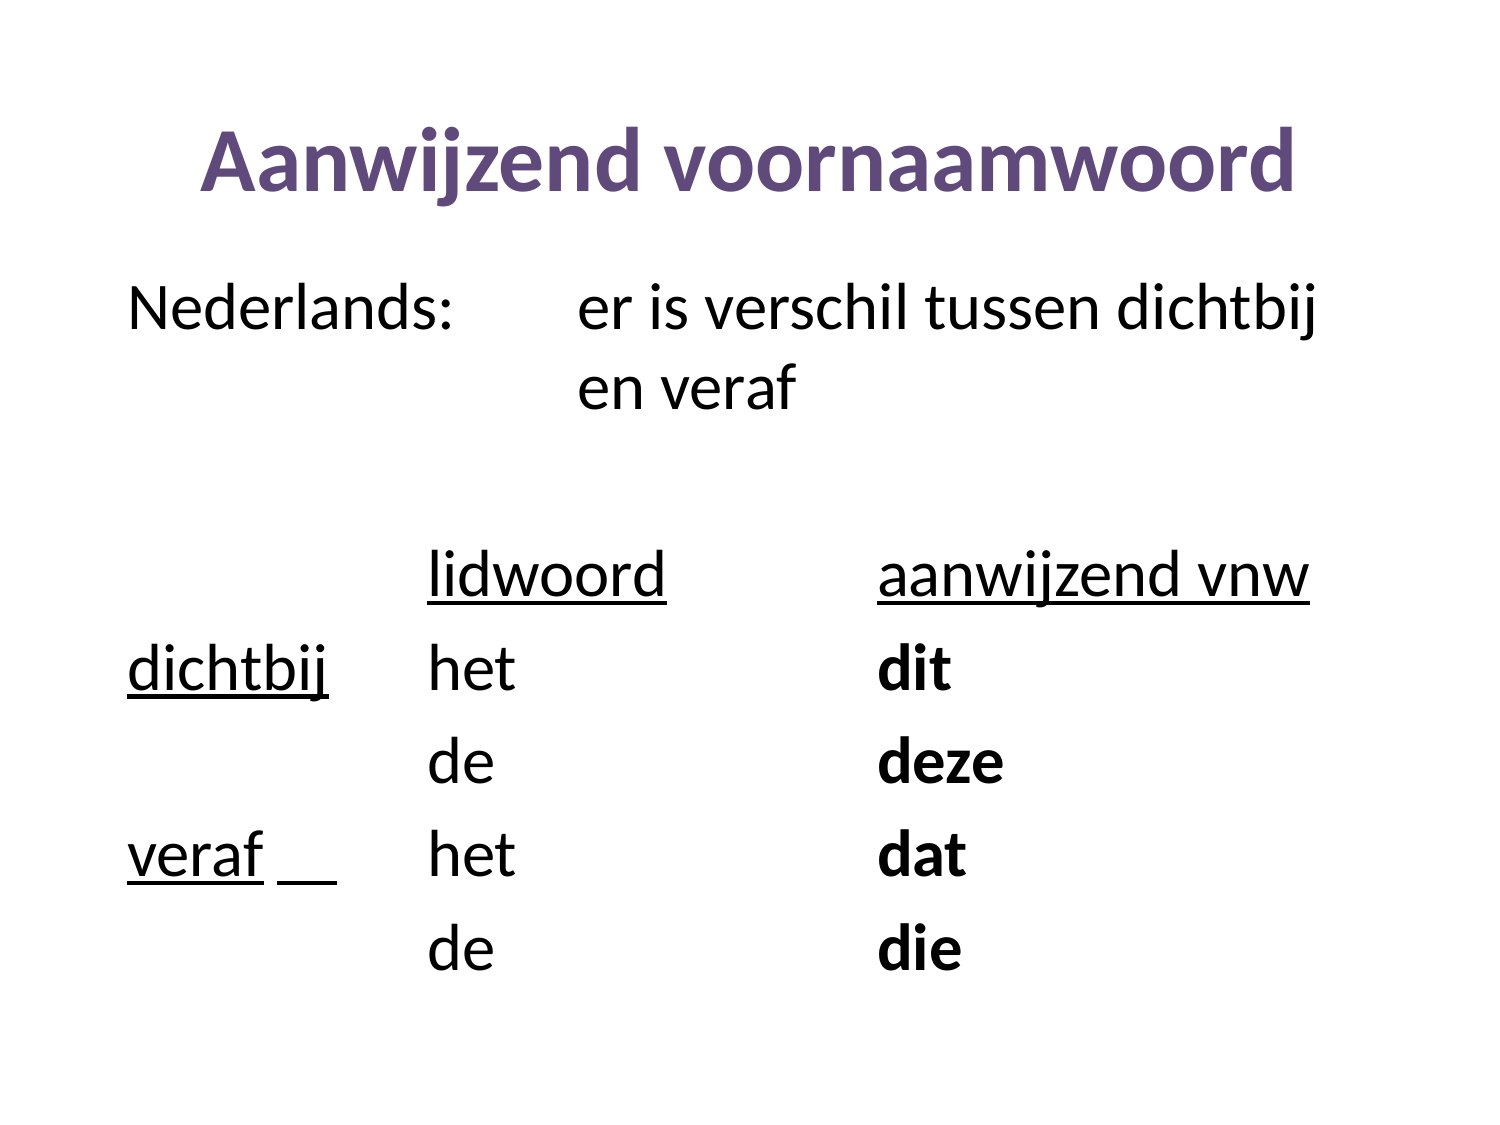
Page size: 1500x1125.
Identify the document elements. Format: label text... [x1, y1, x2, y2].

text_box Aanwijzend voornaamwoord [112, 89, 1388, 220]
text_box Nederlands: er is verschil tussen dichtbij en veraf lidwoord aanwijzend vnw dichtbij het dit de deze veraf het dat de die [112, 255, 1388, 1035]
